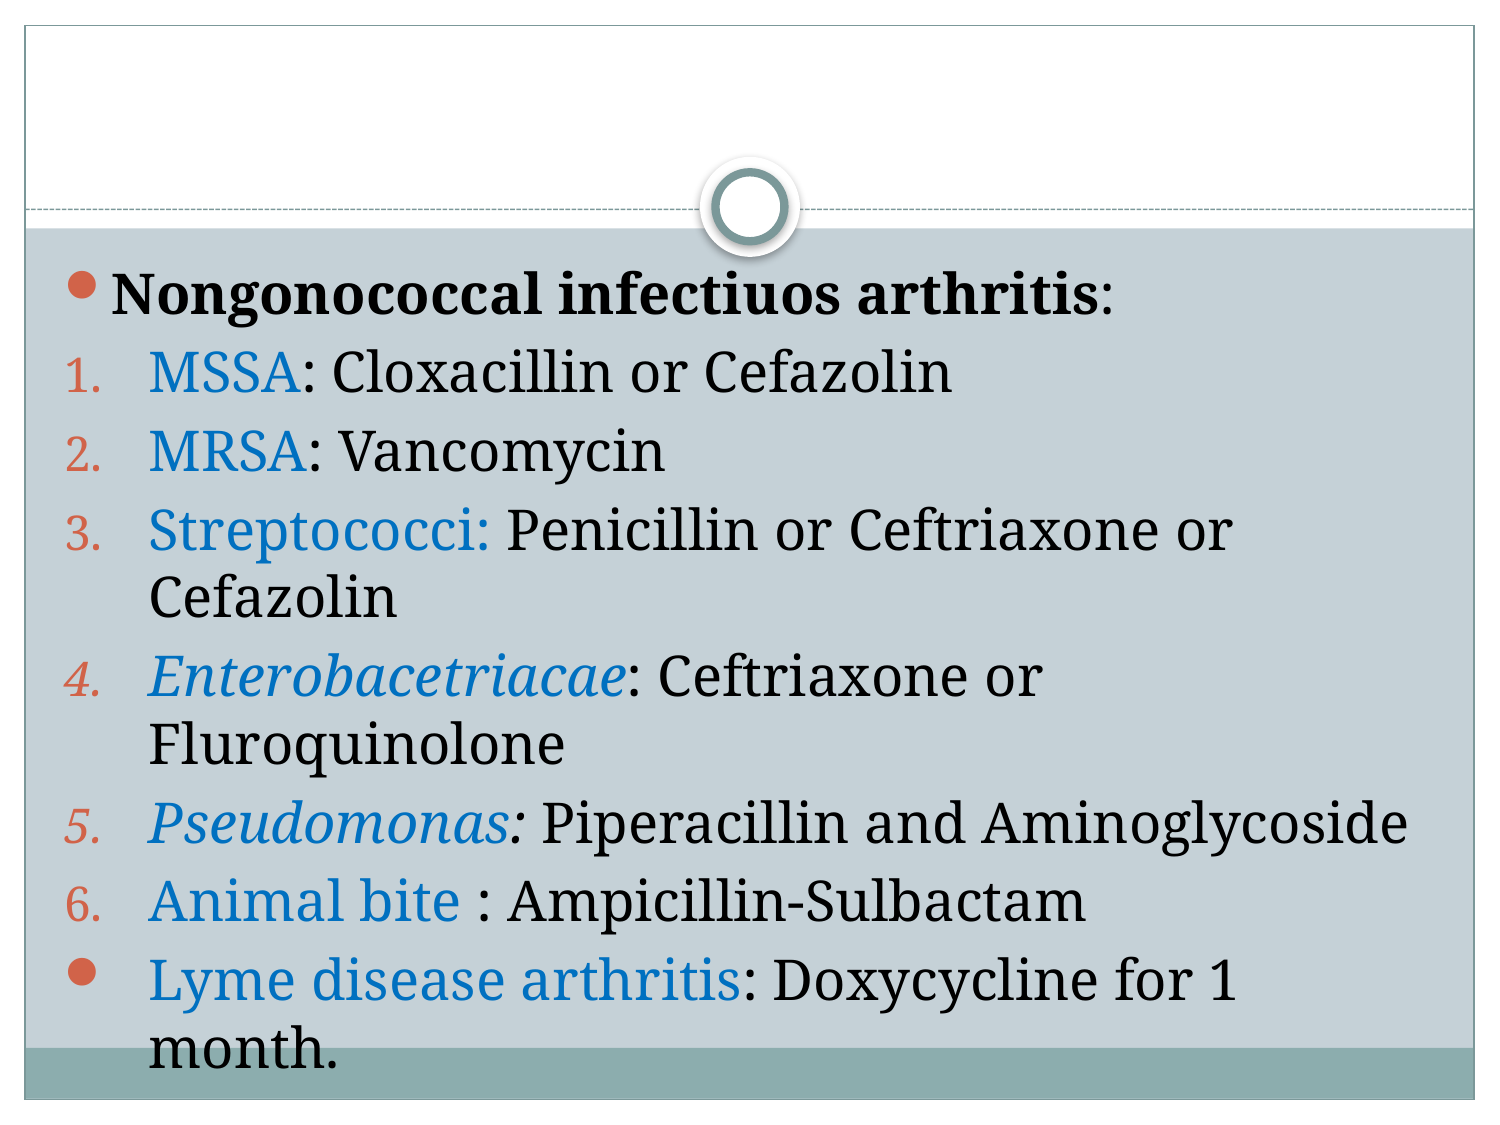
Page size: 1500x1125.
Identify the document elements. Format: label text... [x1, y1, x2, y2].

list Nongonococcal infectiuos arthritis: MSSA: Cloxacillin or Cefazolin MRSA: Vancomycin Streptococci: Penicillin or Ceftriaxone or Cefazolin Enterobacetriacae: Ceftriaxone or Fluroquinolone Pseudomonas: Piperacillin and Aminoglycoside Animal bite : Ampicillin-Sulbactam Lyme disease arthritis: Doxycycline for 1 month. [49, 250, 1445, 1001]
